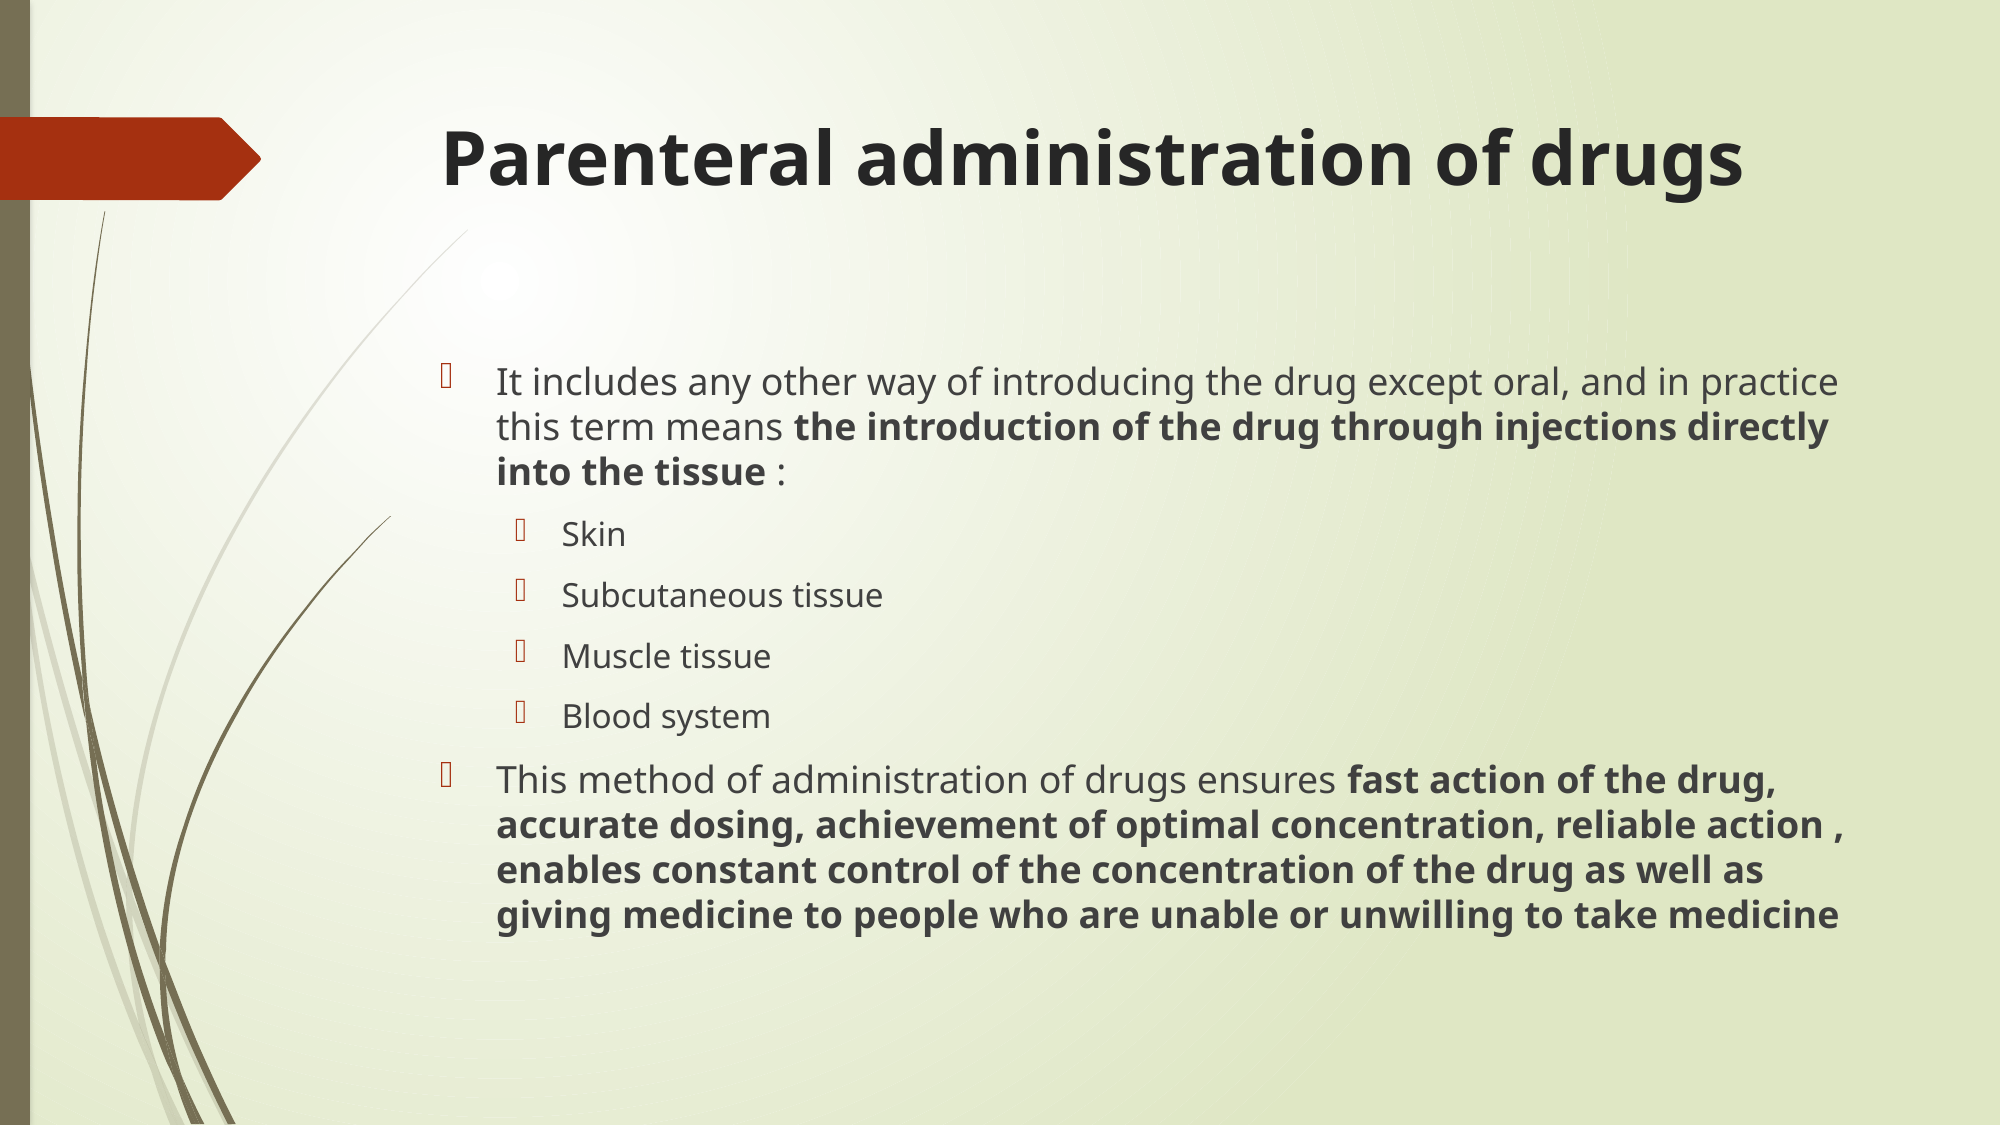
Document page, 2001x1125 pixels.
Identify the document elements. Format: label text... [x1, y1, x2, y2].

list It includes any other way of introducing the drug except oral, and in practice this term means the introduction of the drug through injections directly into the tissue : Skin Subcutaneous tissue Muscle tissue Blood system This method of administration of drugs ensures fast action of the drug, accurate dosing, achievement of optimal concentration, reliable action , enables constant control of the concentration of the drug as well as giving medicine to people who are unable or unwilling to take medicine [424, 350, 1888, 970]
title Parenteral administration of drugs [425, 102, 1888, 313]
